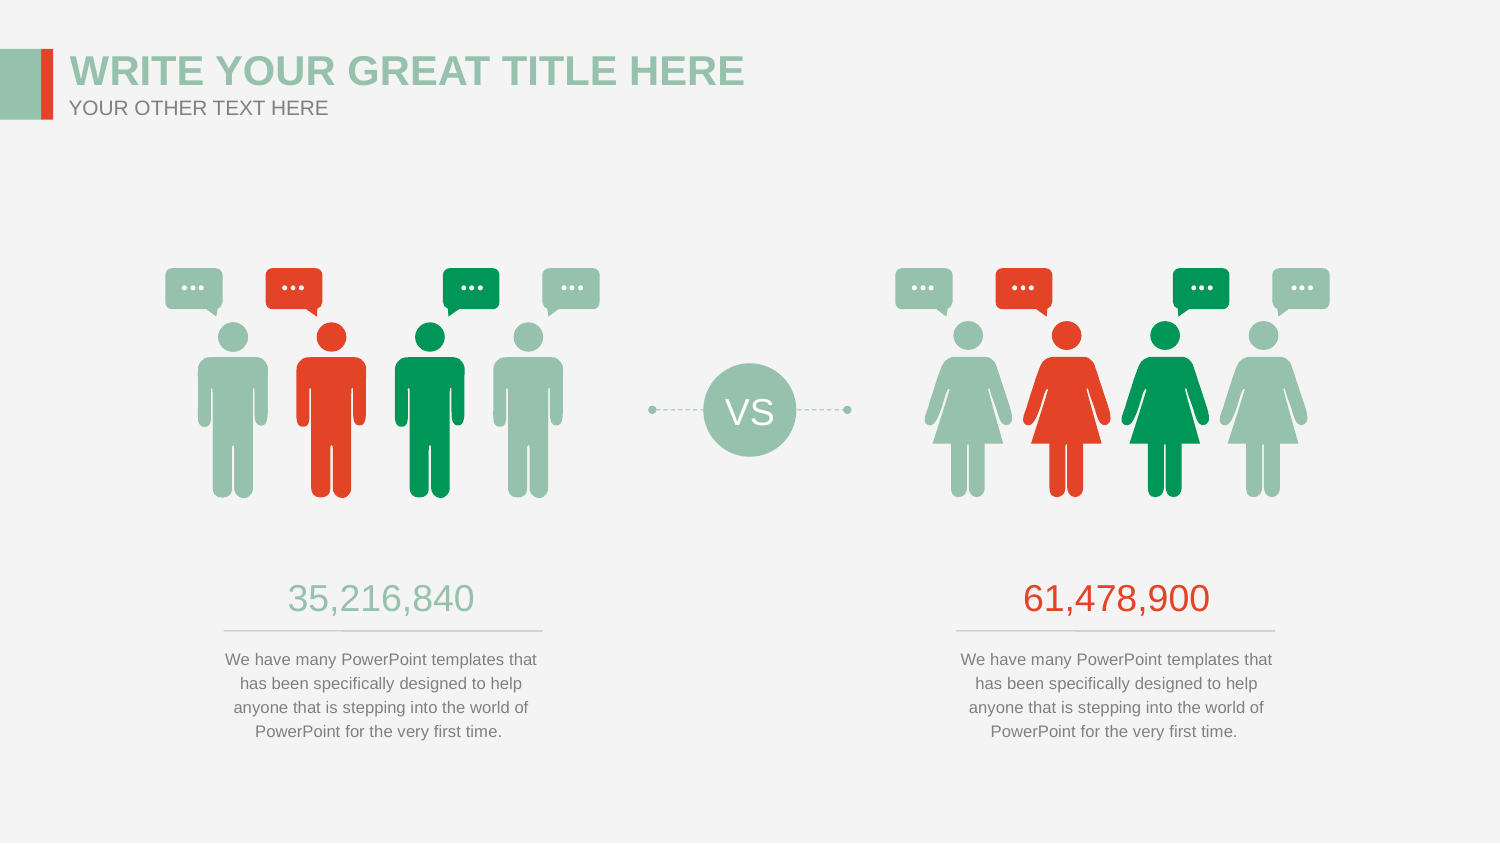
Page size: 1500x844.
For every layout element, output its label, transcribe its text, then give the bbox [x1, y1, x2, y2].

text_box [265, 268, 323, 317]
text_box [442, 268, 500, 317]
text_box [1216, 321, 1310, 498]
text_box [1272, 268, 1330, 317]
text_box [790, 386, 797, 434]
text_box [1118, 321, 1212, 498]
text_box VS [710, 380, 790, 441]
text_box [1019, 321, 1113, 498]
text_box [1172, 268, 1230, 317]
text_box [393, 322, 466, 499]
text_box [295, 322, 367, 499]
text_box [196, 322, 269, 499]
text_box WRITE YOUR GREAT TITLE HERE [55, 36, 761, 102]
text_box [492, 322, 564, 499]
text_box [0, 48, 54, 120]
text_box We have many PowerPoint templates that has been specifically designed to help anyone that is stepping into the world of PowerPoint for the very first time. [221, 645, 541, 741]
text_box YOUR OTHER TEXT HERE [54, 86, 344, 127]
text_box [165, 268, 223, 317]
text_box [542, 268, 600, 317]
text_box 61,478,900 [1008, 566, 1226, 627]
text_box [921, 321, 1015, 498]
text_box [715, 441, 785, 457]
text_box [995, 268, 1053, 317]
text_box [895, 268, 953, 317]
text_box [843, 405, 852, 415]
text_box We have many PowerPoint templates that has been specifically designed to help anyone that is stepping into the world of PowerPoint for the very first time. [957, 645, 1276, 741]
text_box [703, 385, 710, 435]
text_box 35,216,840 [272, 566, 490, 627]
text_box [648, 405, 662, 414]
text_box [714, 363, 786, 380]
